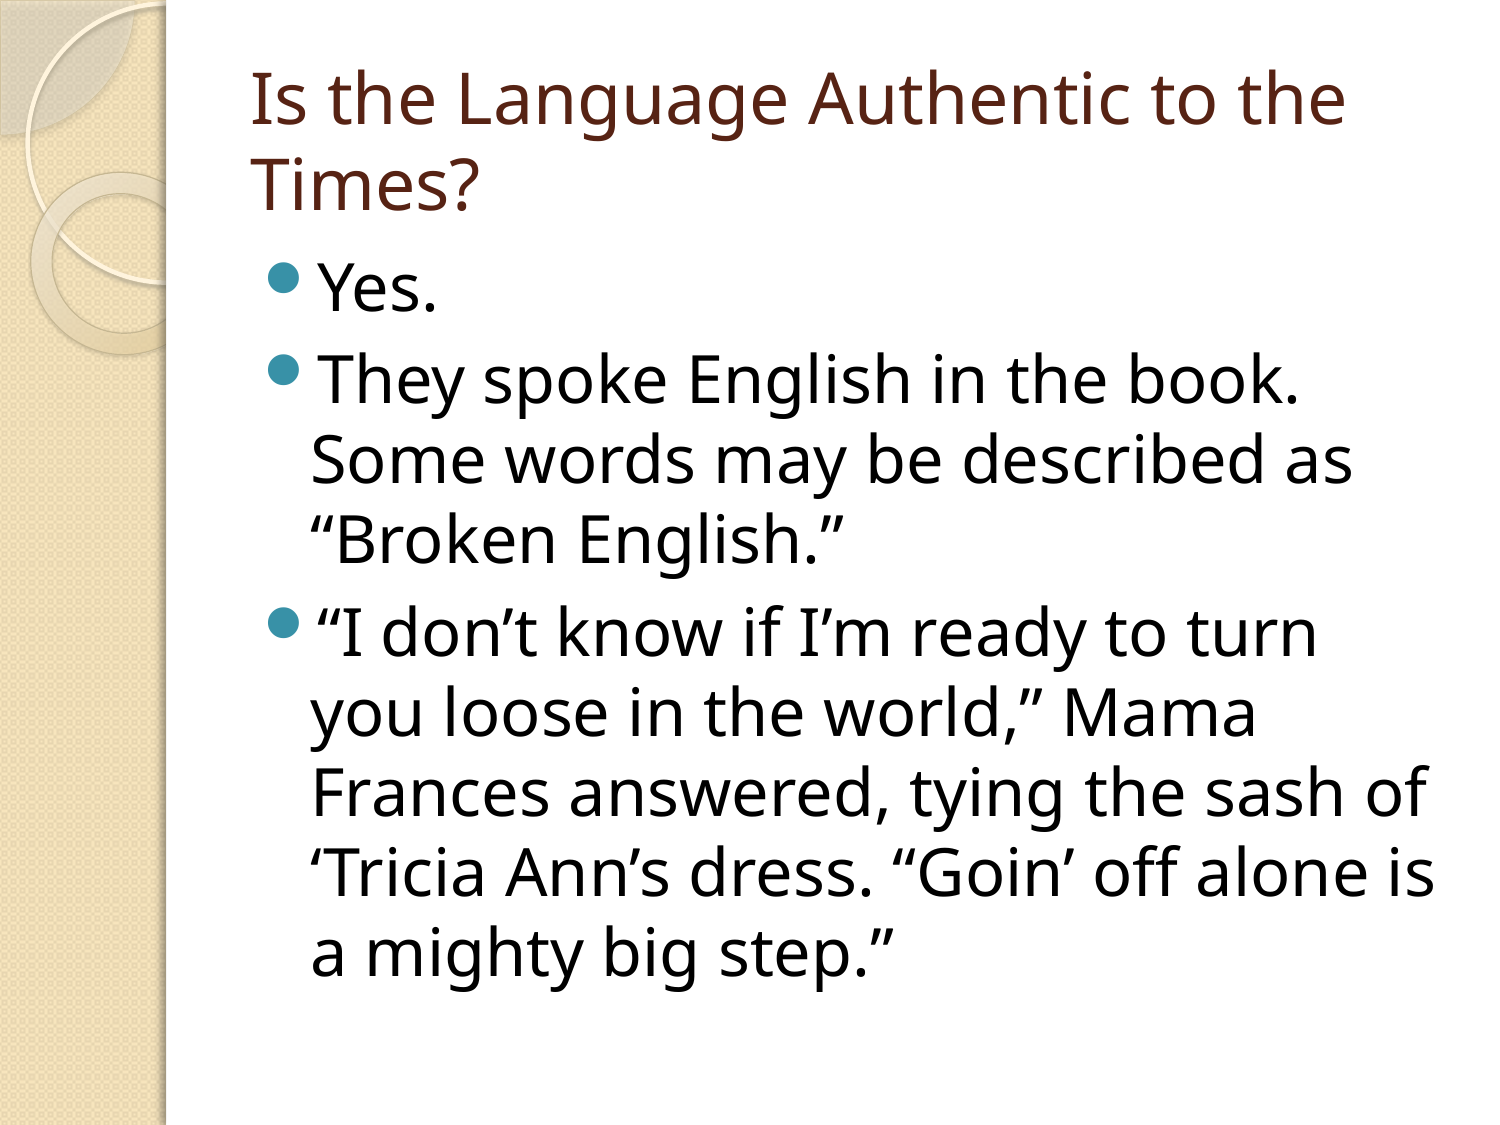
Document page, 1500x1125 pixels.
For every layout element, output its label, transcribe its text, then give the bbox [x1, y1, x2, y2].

list Yes. They spoke English in the book. Some words may be described as “Broken English.” “I don’t know if I’m ready to turn you loose in the world,” Mama Frances answered, tying the sash of ‘Tricia Ann’s dress. “Goin’ off alone is a mighty big step.” [235, 237, 1466, 1025]
title Is the Language Authentic to the Times? [235, 45, 1466, 233]
